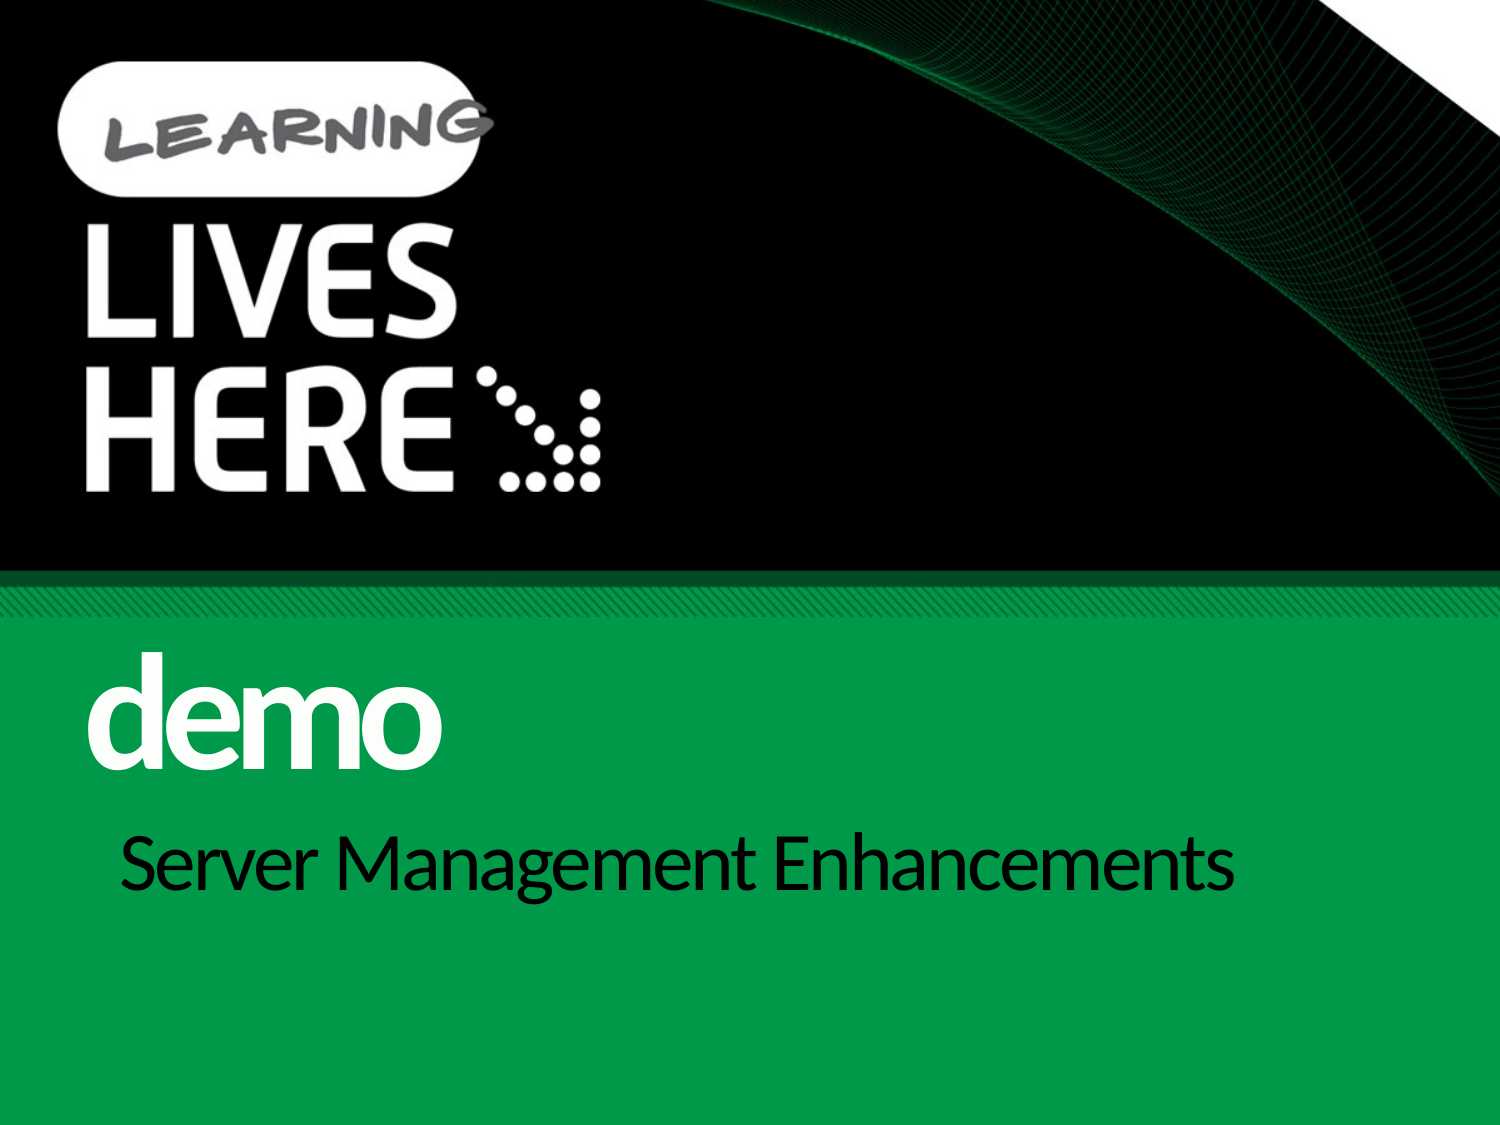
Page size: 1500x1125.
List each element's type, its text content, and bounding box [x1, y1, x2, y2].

list demo [83, 625, 1344, 800]
title Server Management Enhancements [119, 818, 1375, 943]
picture [0, 0, 1500, 1125]
